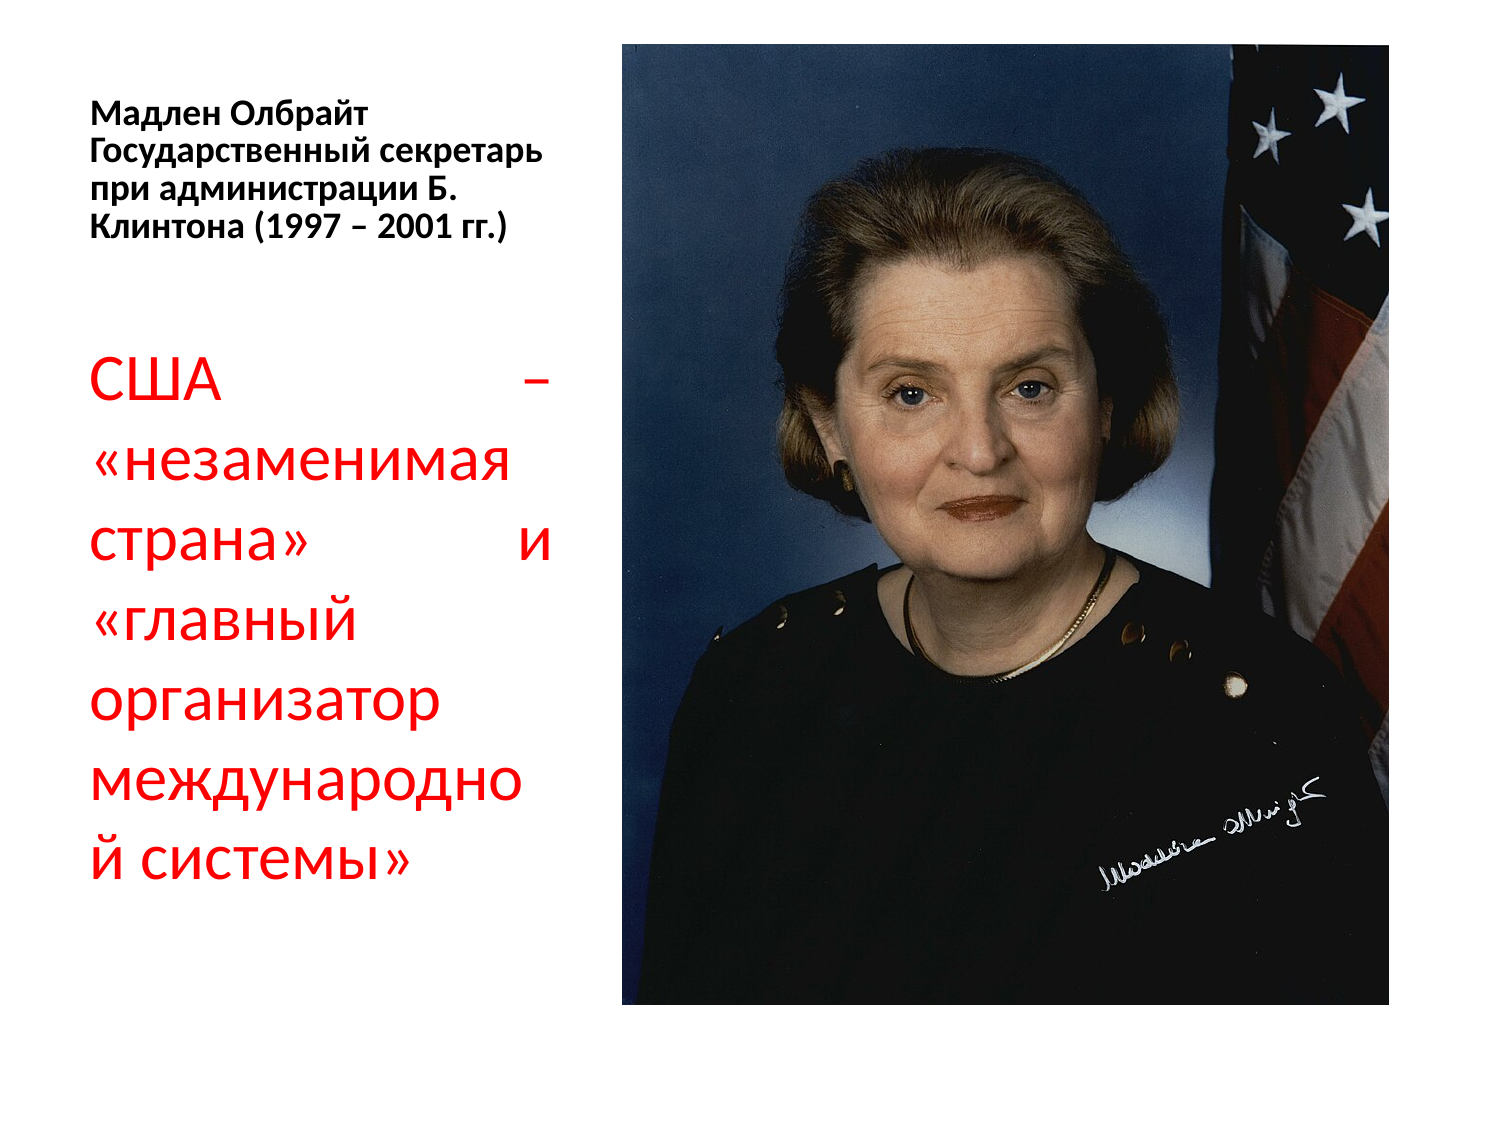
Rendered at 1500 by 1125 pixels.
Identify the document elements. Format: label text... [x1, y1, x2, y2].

text_box Мадлен Олбрайт Государственный секретарь при администрации Б. Клинтона (1997 – 2001 гг.) [75, 44, 569, 256]
picture [622, 44, 1389, 1006]
text_box США – «незаменимая страна» и «главный организатор международной системы» [75, 326, 569, 1071]
